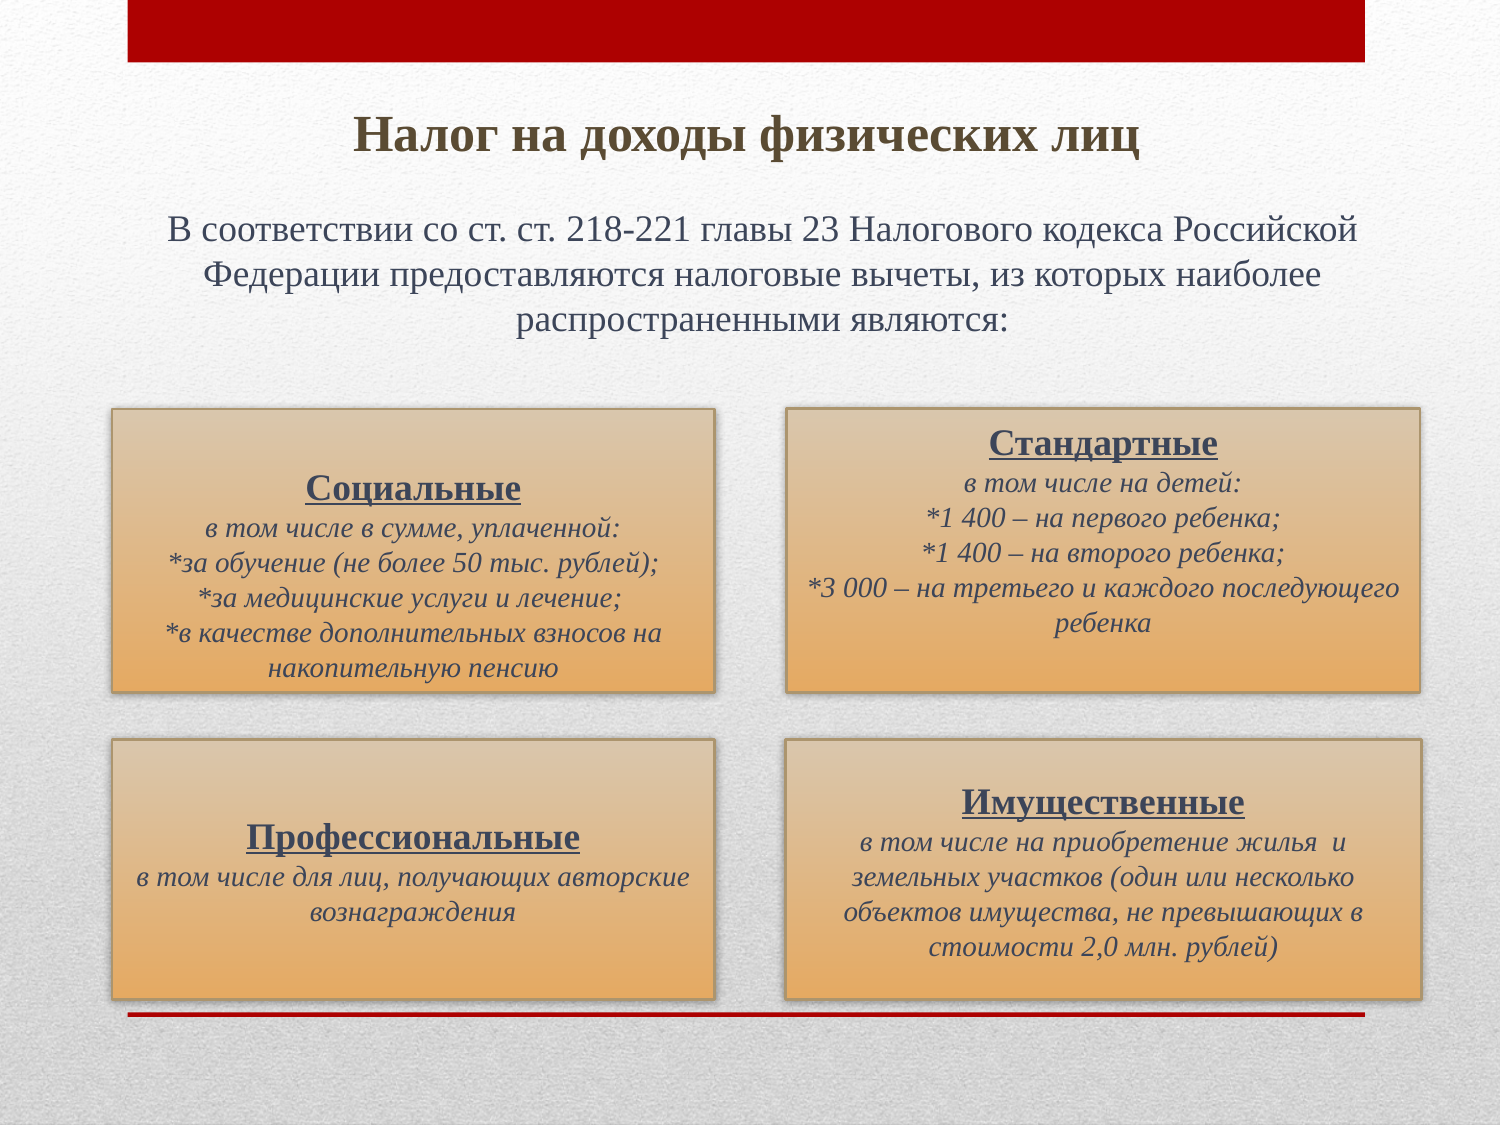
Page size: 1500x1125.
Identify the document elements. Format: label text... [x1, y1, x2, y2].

text_box Налог на доходы физических лиц [73, 91, 1422, 169]
text_box Социальные в том числе в сумме, уплаченной: *за обучение (не более 50 тыс. рублей); *за медицинские услуги и лечение; *в качестве дополнительных взносов на накопительную пенсию [111, 408, 716, 694]
text_box Профессиональные в том числе для лиц, получающих авторские вознаграждения [111, 738, 716, 1001]
text_box Стандартные в том числе на детей: *1 400 – на первого ребенка; *1 400 – на второго ребенка; *3 000 – на третьего и каждого последующего ребенка [785, 407, 1421, 694]
text_box Имущественные в том числе на приобретение жилья и земельных участков (один или несколько объектов имущества, не превышающих в стоимости 2,0 млн. рублей) [784, 738, 1423, 1001]
text_box В соответствии со ст. ст. 218-221 главы 23 Налогового кодекса Российской Федерации предоставляются налоговые вычеты, из которых наиболее распространенными являются: [109, 196, 1417, 346]
